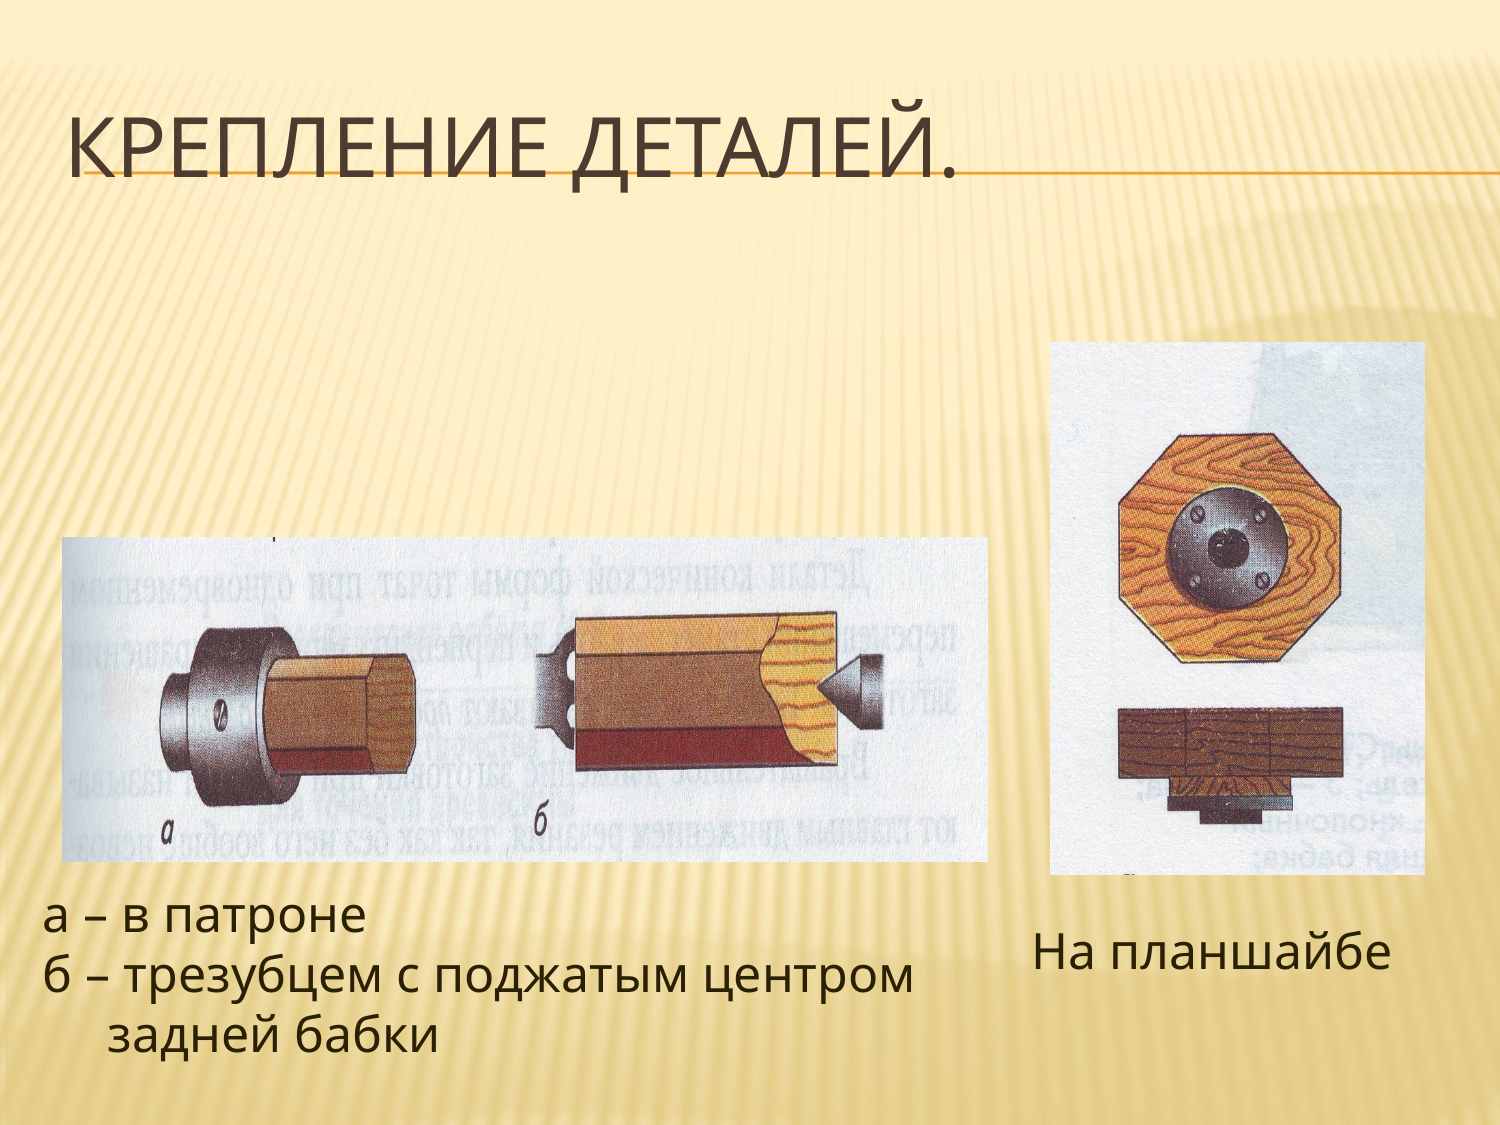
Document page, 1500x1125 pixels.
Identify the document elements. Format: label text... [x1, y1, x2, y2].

text_box а – в патроне б – трезубцем с поджатым центром задней бабки [15, 874, 944, 1070]
text_box На планшайбе [1016, 912, 1408, 988]
title Крепление деталей. [50, 75, 1475, 213]
picture [62, 537, 988, 862]
picture [1049, 324, 1426, 876]
